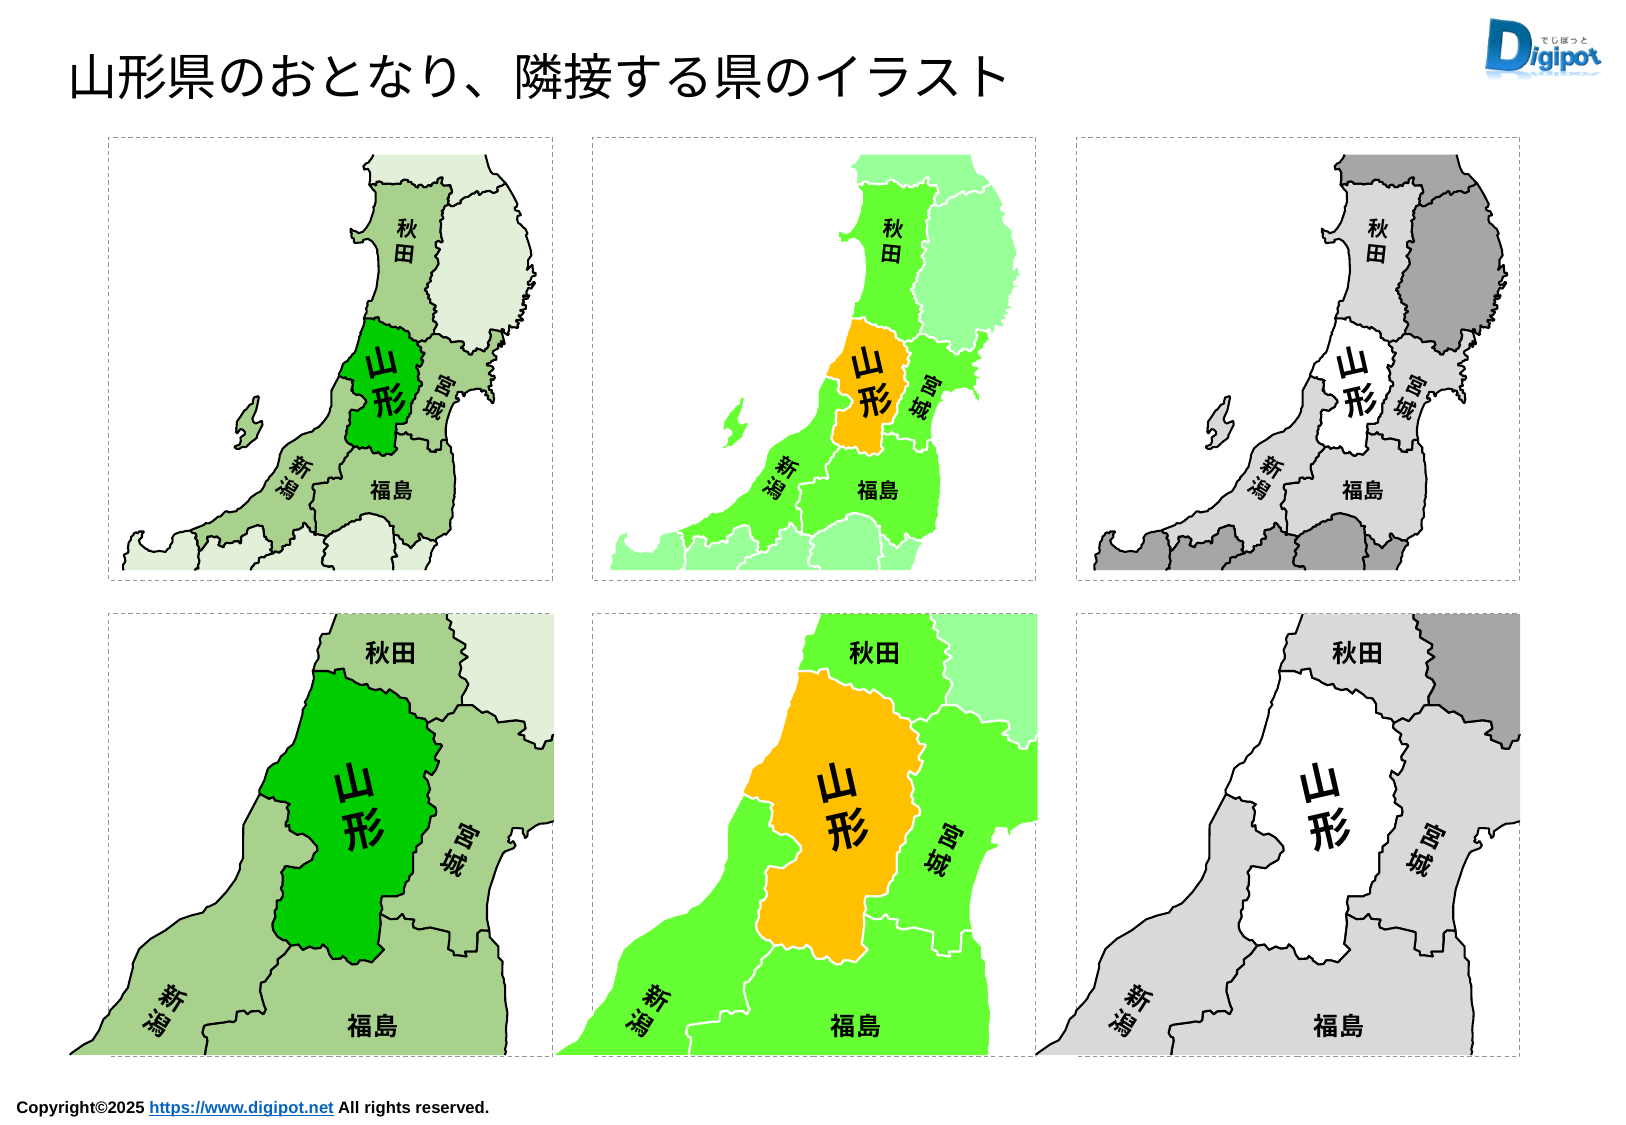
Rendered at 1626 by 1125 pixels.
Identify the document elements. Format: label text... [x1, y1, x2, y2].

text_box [609, 154, 1022, 571]
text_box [69, 613, 553, 1055]
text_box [1036, 613, 1521, 1055]
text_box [122, 154, 536, 571]
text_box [553, 613, 1036, 1055]
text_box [1094, 154, 1507, 571]
text_box 山形県のおとなり、隣接する県のイラスト [52, 38, 1028, 113]
picture [1485, 18, 1602, 82]
